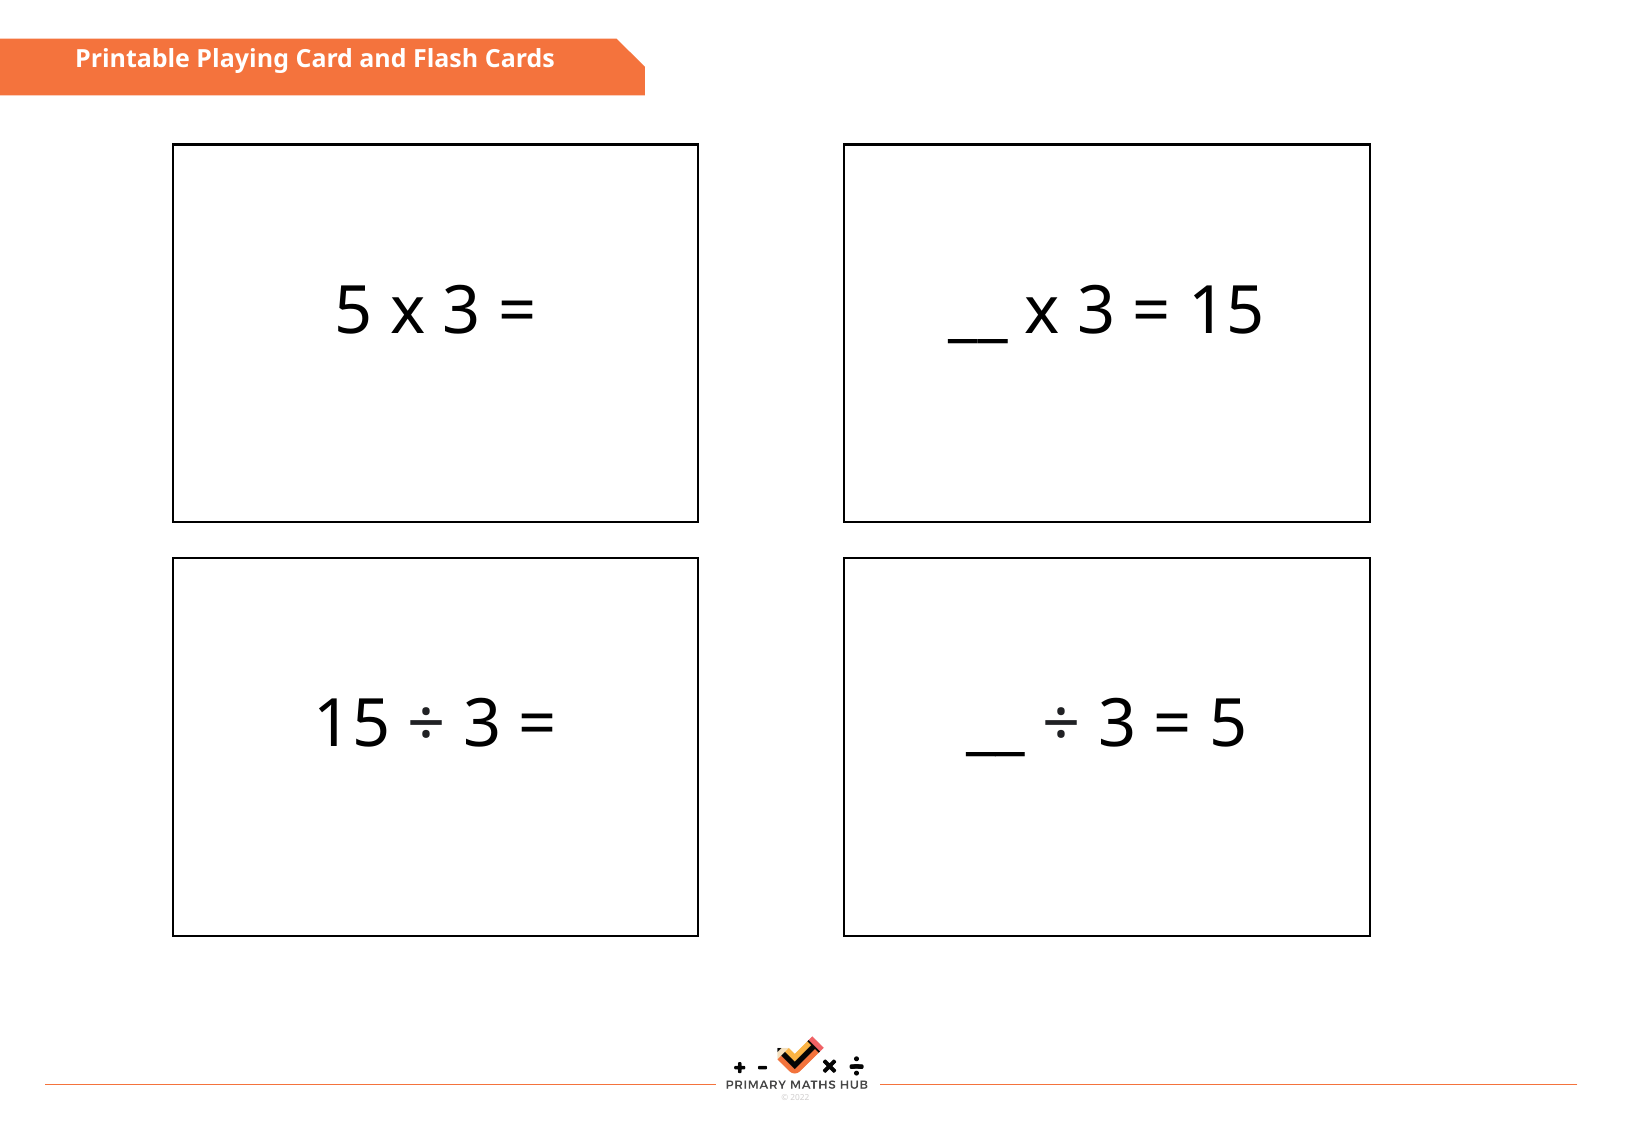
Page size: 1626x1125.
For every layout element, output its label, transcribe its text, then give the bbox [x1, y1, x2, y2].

text_box 5 x 3 = [172, 259, 699, 355]
text_box [843, 143, 1371, 523]
text_box [843, 557, 1371, 937]
text_box [172, 557, 699, 672]
text_box Printable Playing Card and Flash Cards [0, 37, 646, 97]
text_box [172, 768, 699, 937]
picture [722, 1034, 872, 1094]
text_box 15 ÷ 3 = [172, 672, 699, 768]
text_box __ ÷ 3 = 5 [844, 672, 1370, 768]
text_box © 2022 [720, 1084, 870, 1110]
text_box [172, 143, 699, 259]
text_box [172, 355, 699, 523]
text_box __ x 3 = 15 [844, 259, 1370, 355]
